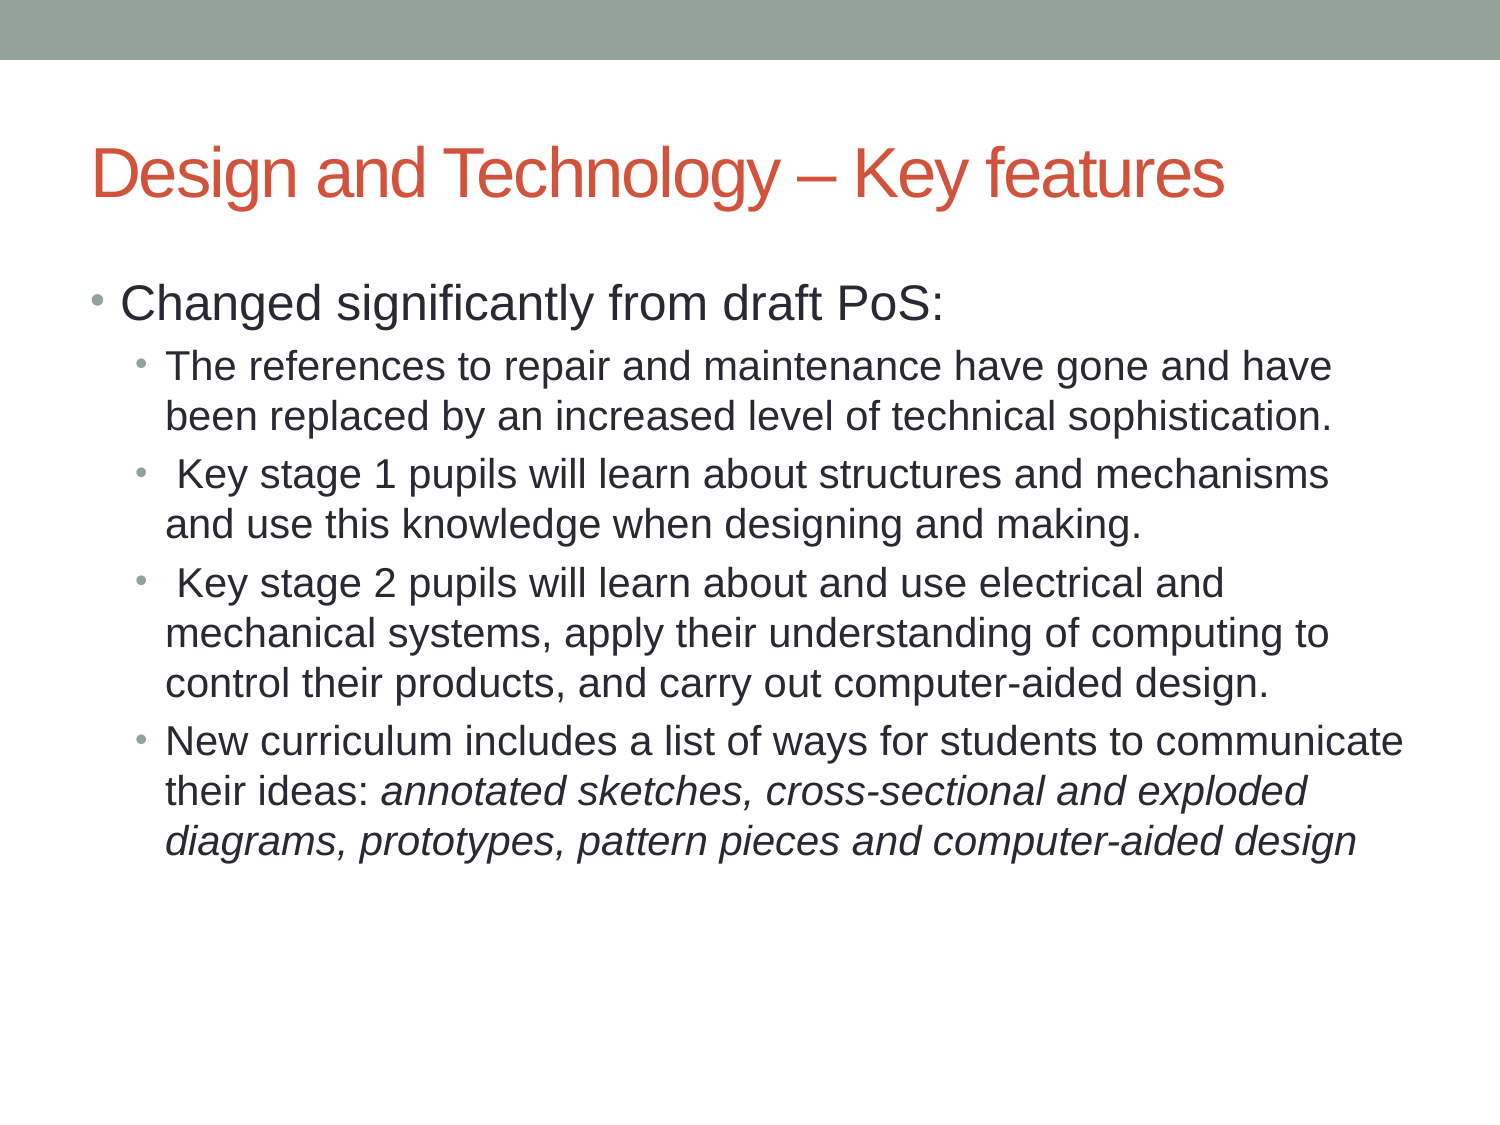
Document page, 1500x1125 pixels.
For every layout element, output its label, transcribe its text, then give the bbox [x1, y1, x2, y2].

list Changed significantly from draft PoS: The references to repair and maintenance have gone and have been replaced by an increased level of technical sophistication. Key stage 1 pupils will learn about structures and mechanisms and use this knowledge when designing and making. Key stage 2 pupils will learn about and use electrical and mechanical systems, apply their understanding of computing to control their products, and carry out computer-aided design. New curriculum includes a list of ways for students to communicate their ideas: annotated sketches, cross-sectional and exploded diagrams, prototypes, pattern pieces and computer-aided design [75, 262, 1425, 1063]
title Design and Technology – Key features [75, 87, 1425, 250]
